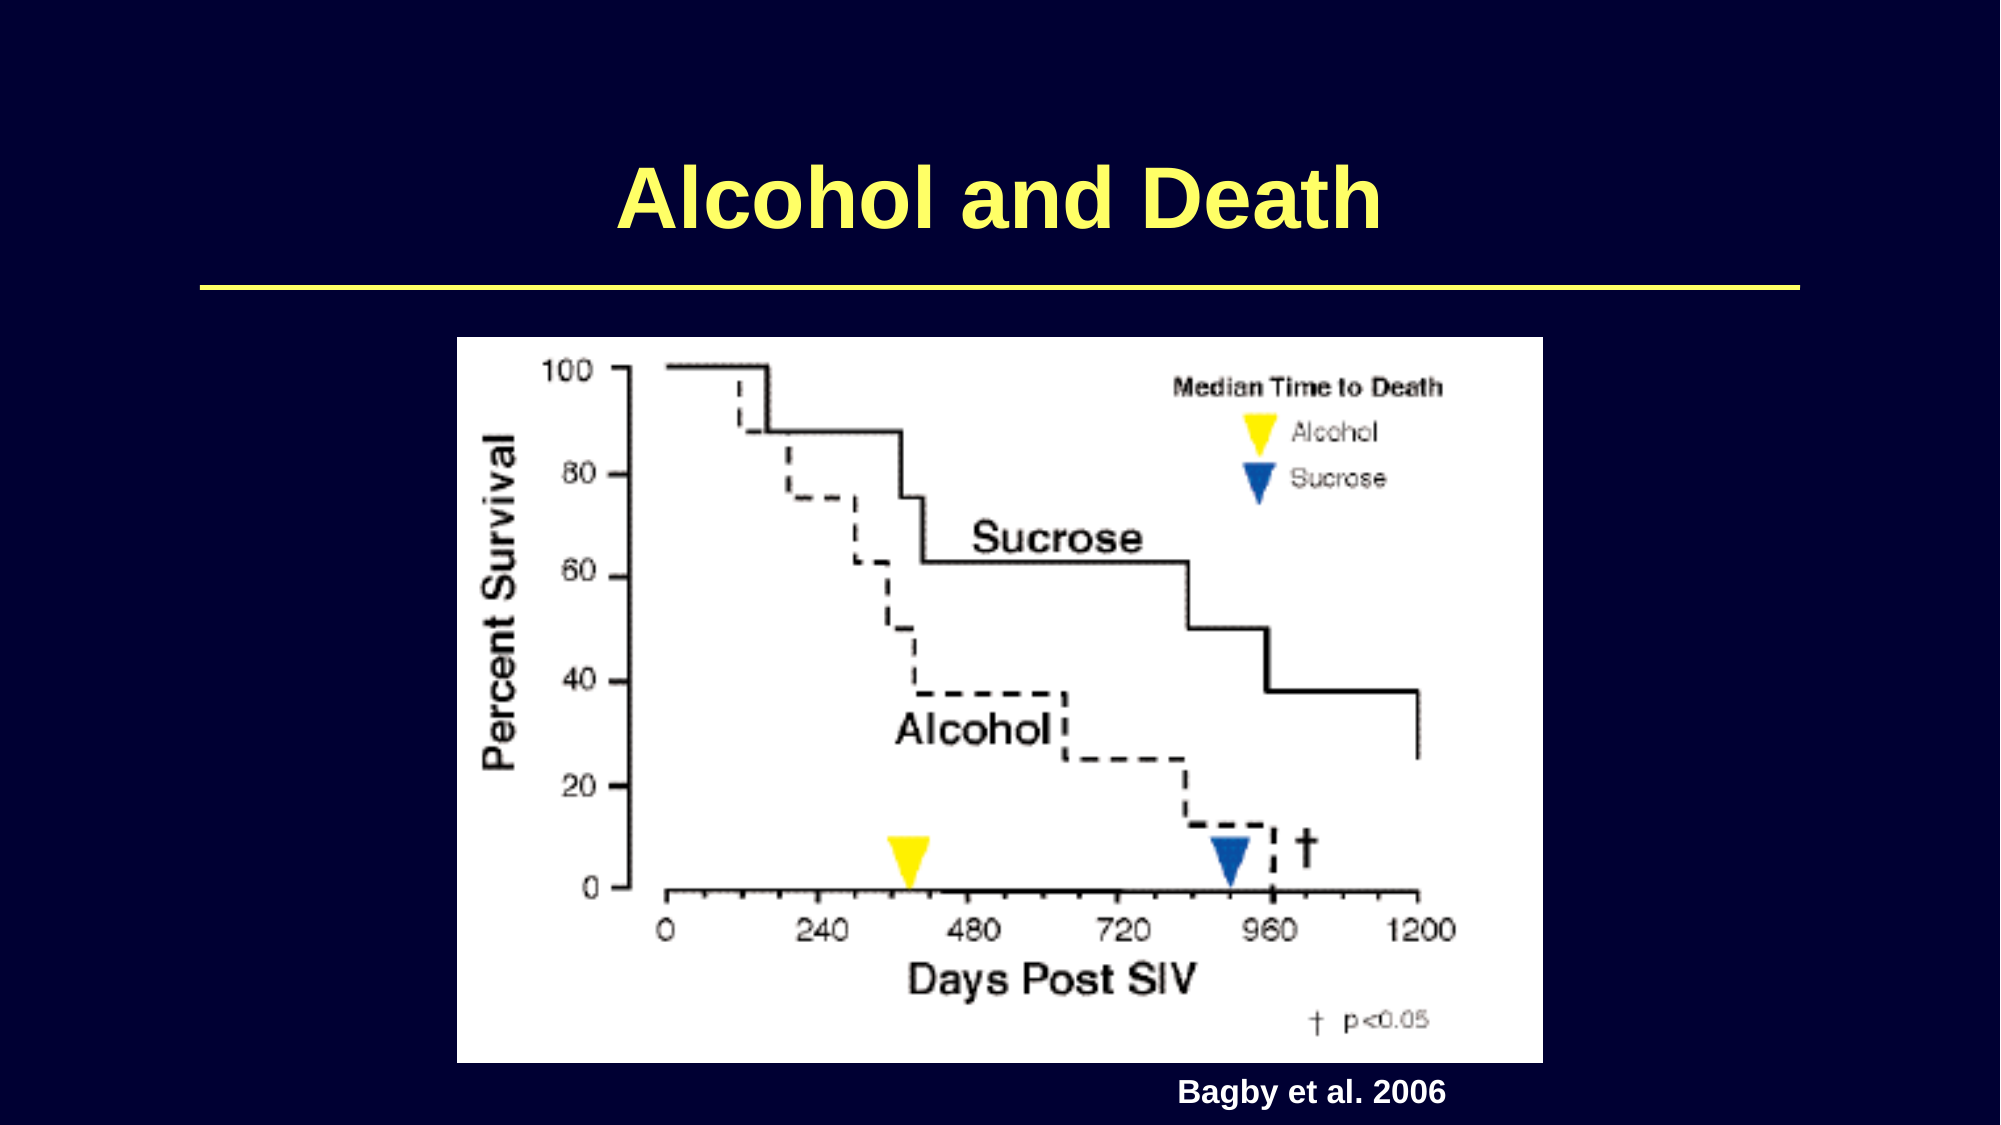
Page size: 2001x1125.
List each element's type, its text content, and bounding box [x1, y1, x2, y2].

picture [457, 337, 1543, 1063]
title Alcohol and Death [149, 99, 1851, 288]
text_box Bagby et al. 2006 [1162, 1062, 1550, 1118]
